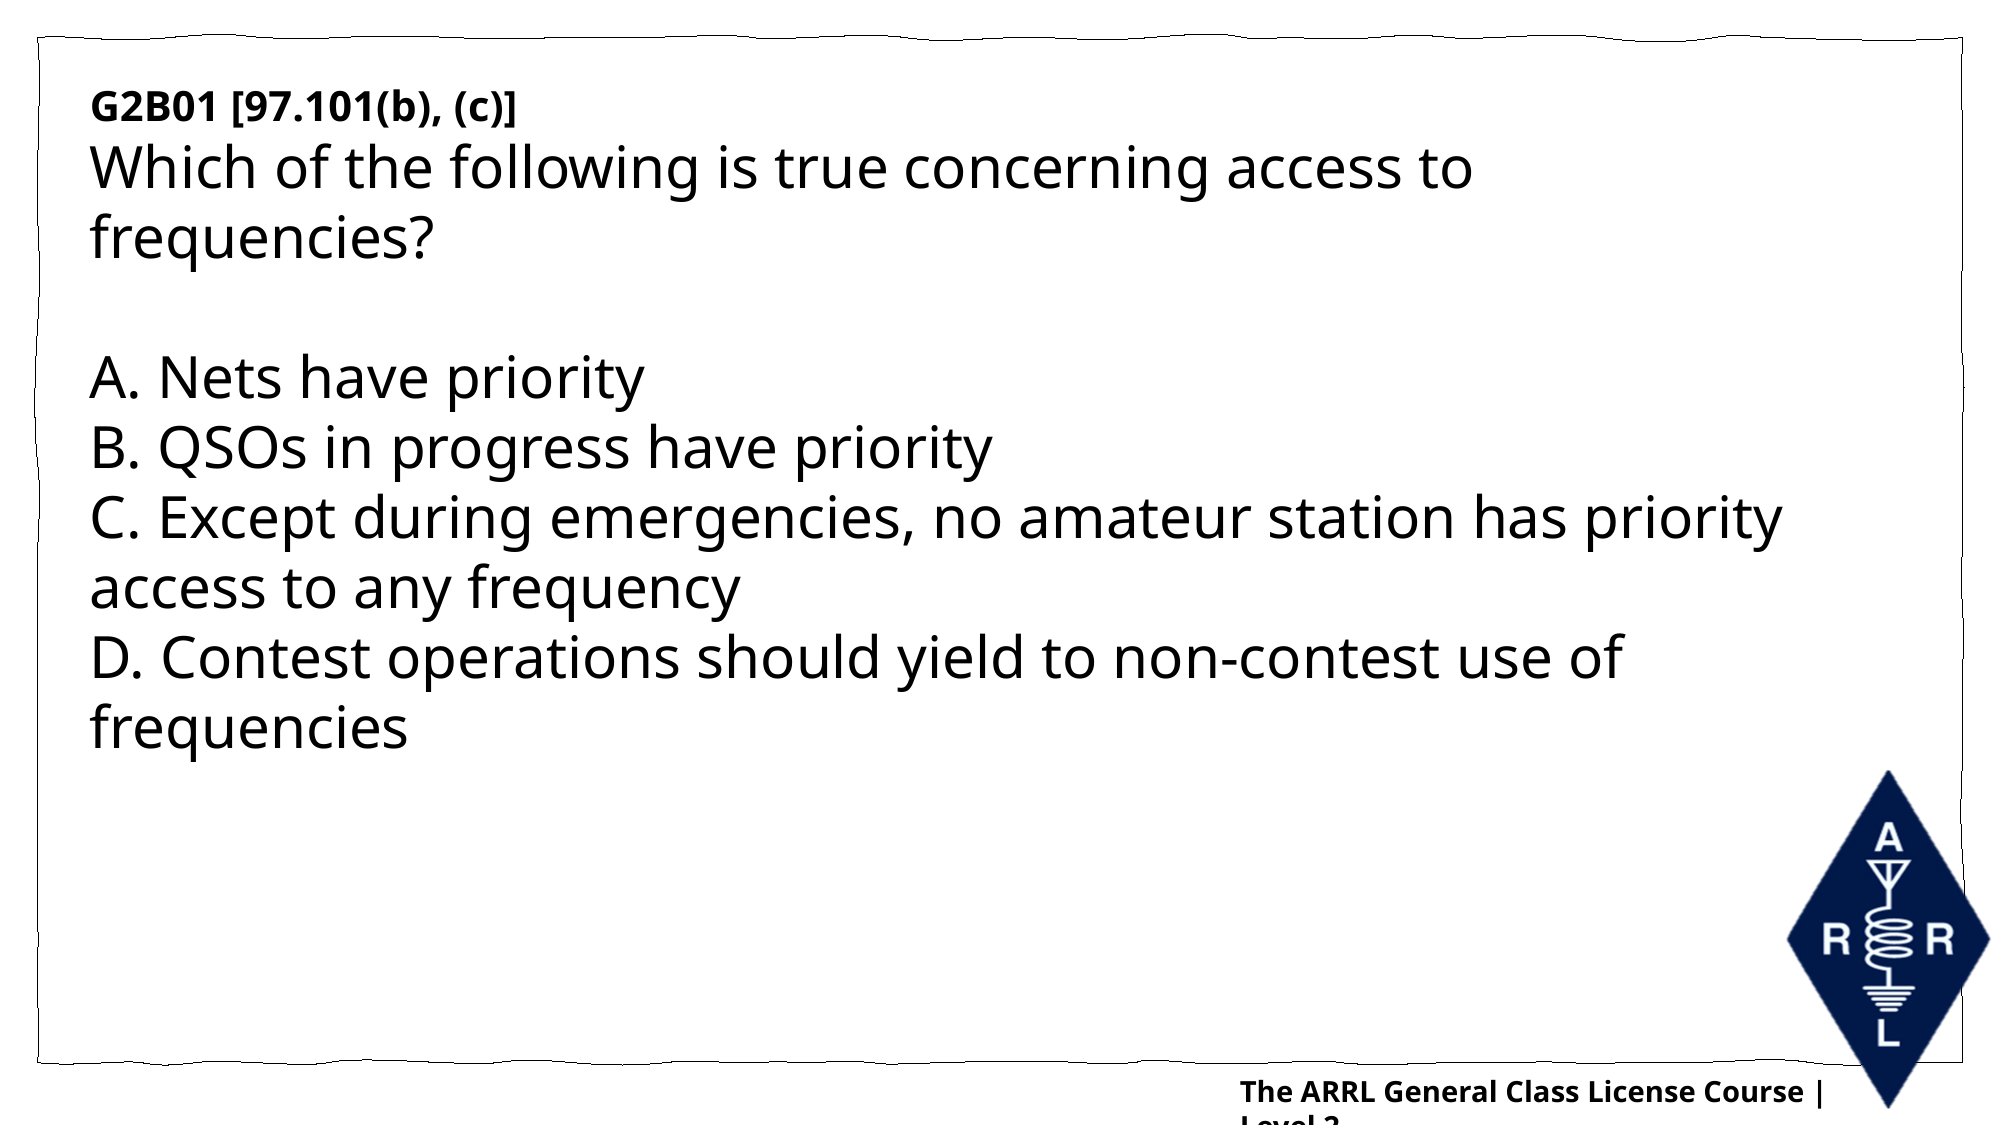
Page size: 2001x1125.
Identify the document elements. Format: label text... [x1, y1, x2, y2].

picture [1773, 752, 1999, 1125]
text_box G2B01 [97.101(b), (c)] Which of the following is true concerning access to frequencies? A. Nets have priority B. QSOs in progress have priority C. Except during emergencies, no amateur station has priority access to any frequency D. Contest operations should yield to non-contest use of frequencies [75, 72, 1850, 768]
